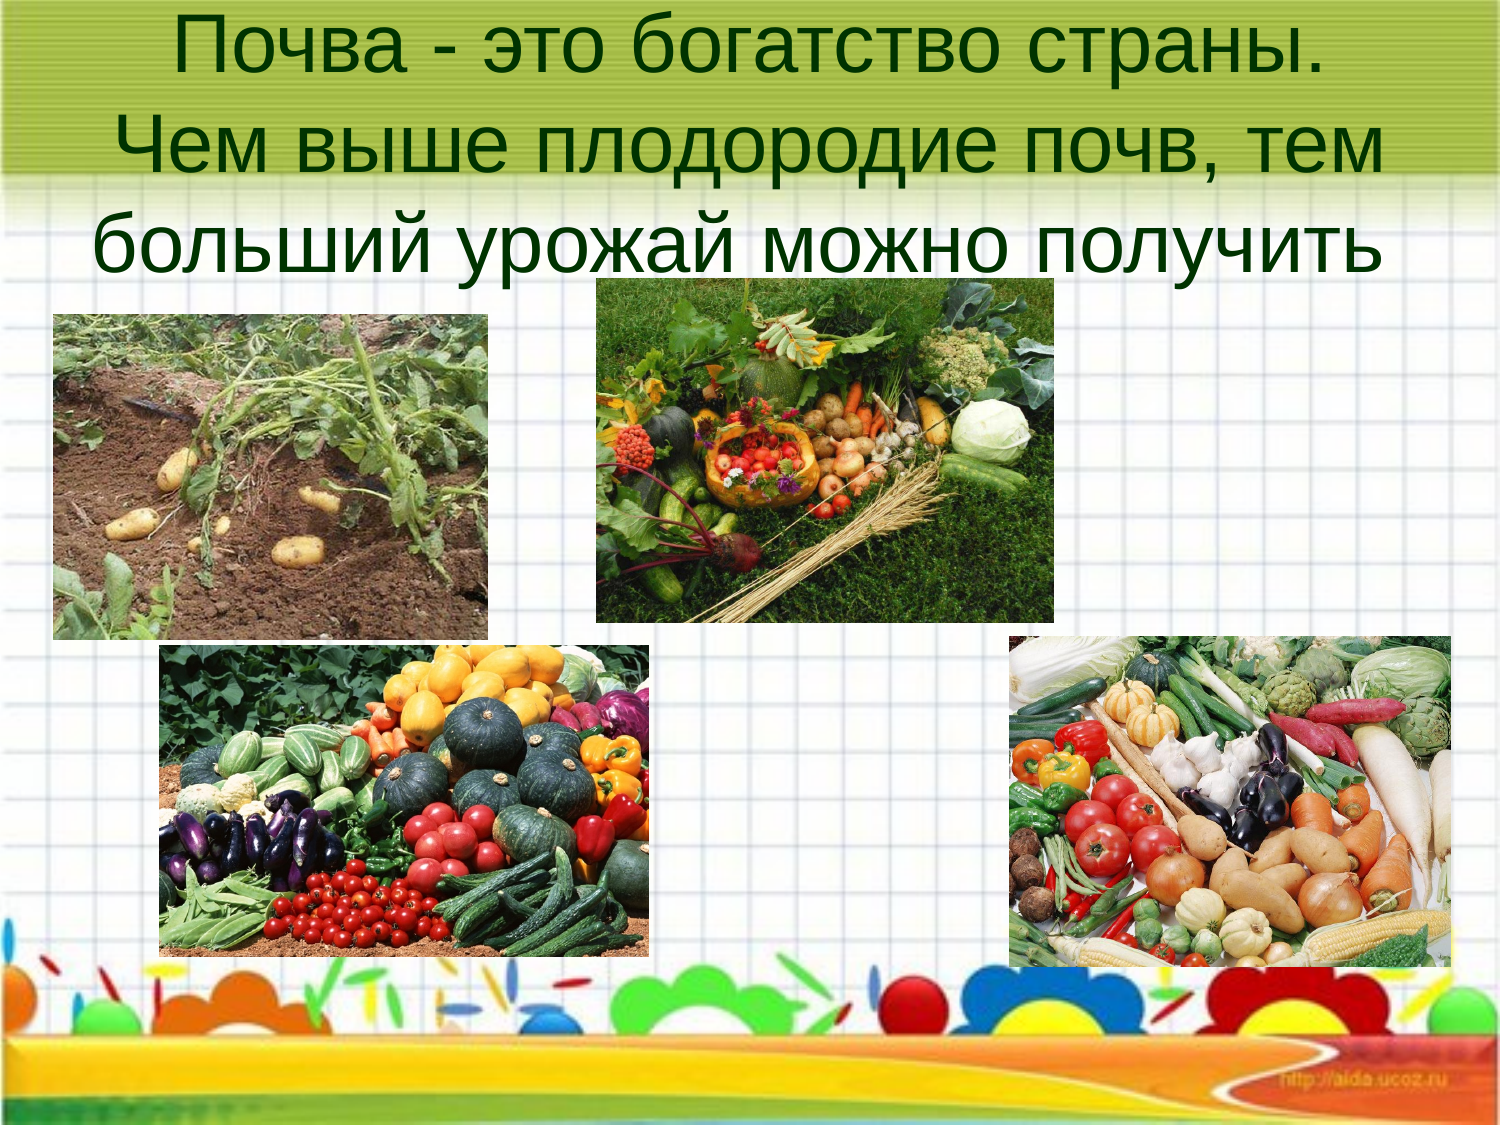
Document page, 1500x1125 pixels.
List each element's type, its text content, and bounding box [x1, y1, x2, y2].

picture [0, 0, 1500, 1125]
title Почва - это богатство страны. Чем выше плодородие почв, тем больший урожай можно получить [75, 45, 1425, 233]
